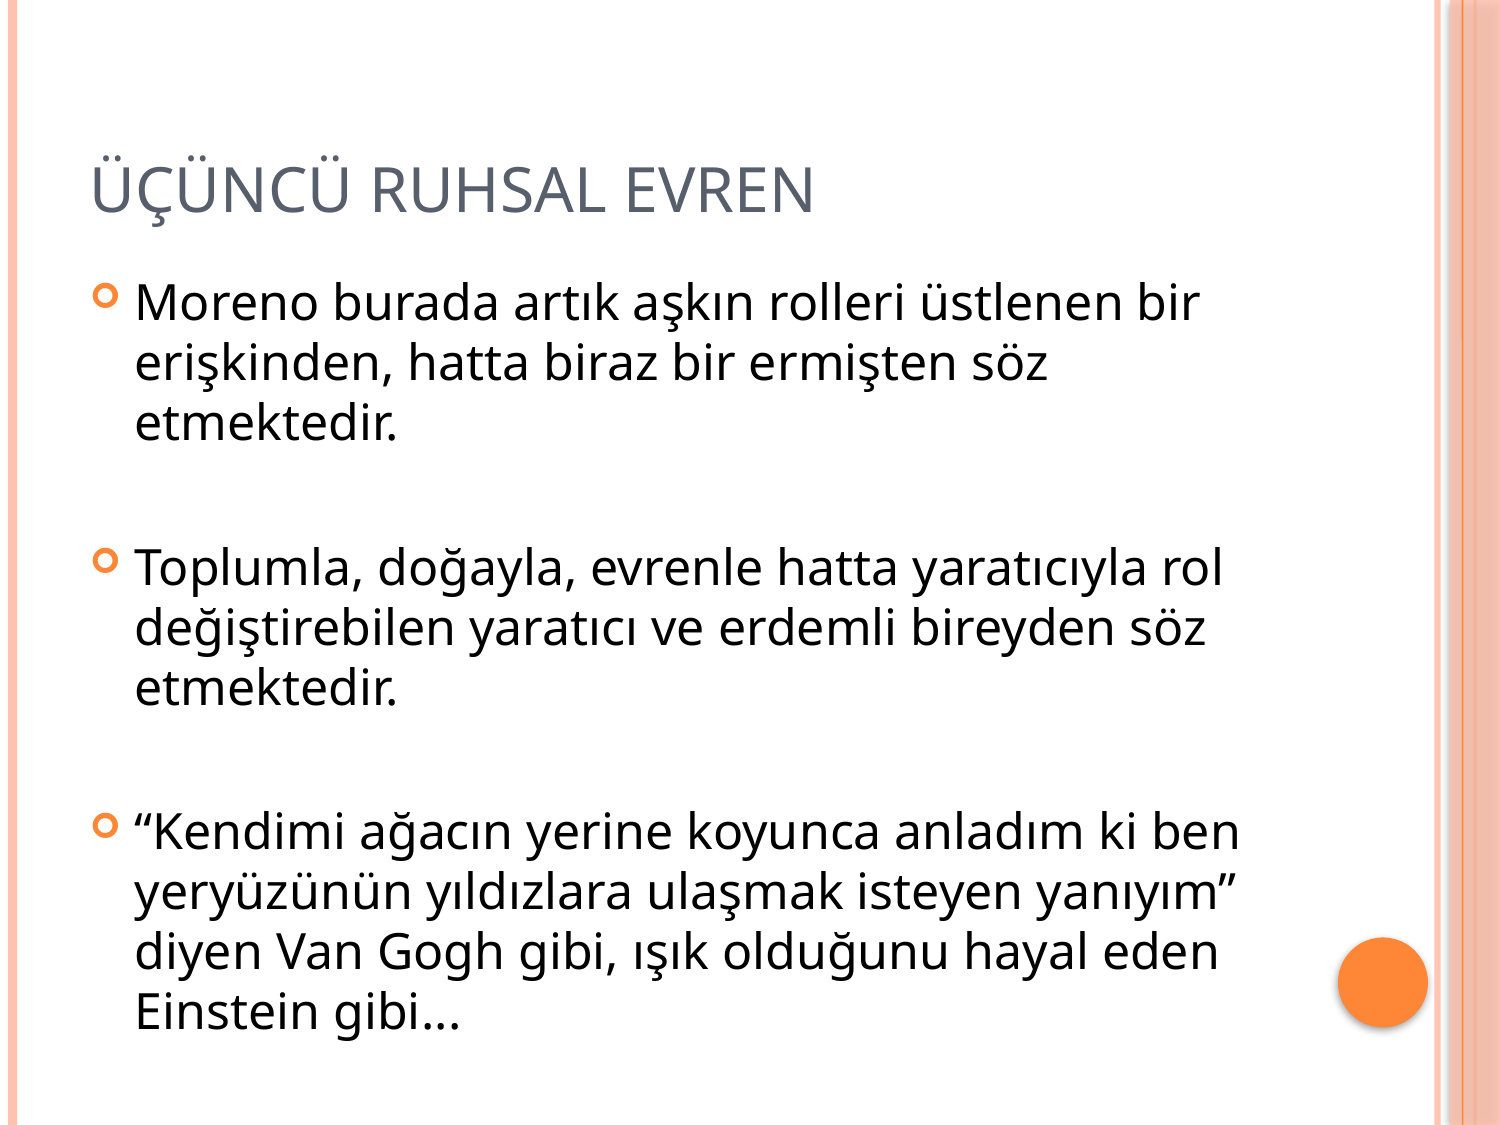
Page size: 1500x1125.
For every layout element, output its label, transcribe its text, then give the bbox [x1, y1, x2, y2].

title Üçüncü ruhsal evren [75, 45, 1300, 233]
list Moreno burada artık aşkın rolleri üstlenen bir erişkinden, hatta biraz bir ermişten söz etmektedir. Toplumla, doğayla, evrenle hatta yaratıcıyla rol değiştirebilen yaratıcı ve erdemli bireyden söz etmektedir. “Kendimi ağacın yerine koyunca anladım ki ben yeryüzünün yıldızlara ulaşmak isteyen yanıyım” diyen Van Gogh gibi, ışık olduğunu hayal eden Einstein gibi... [75, 262, 1300, 1062]
